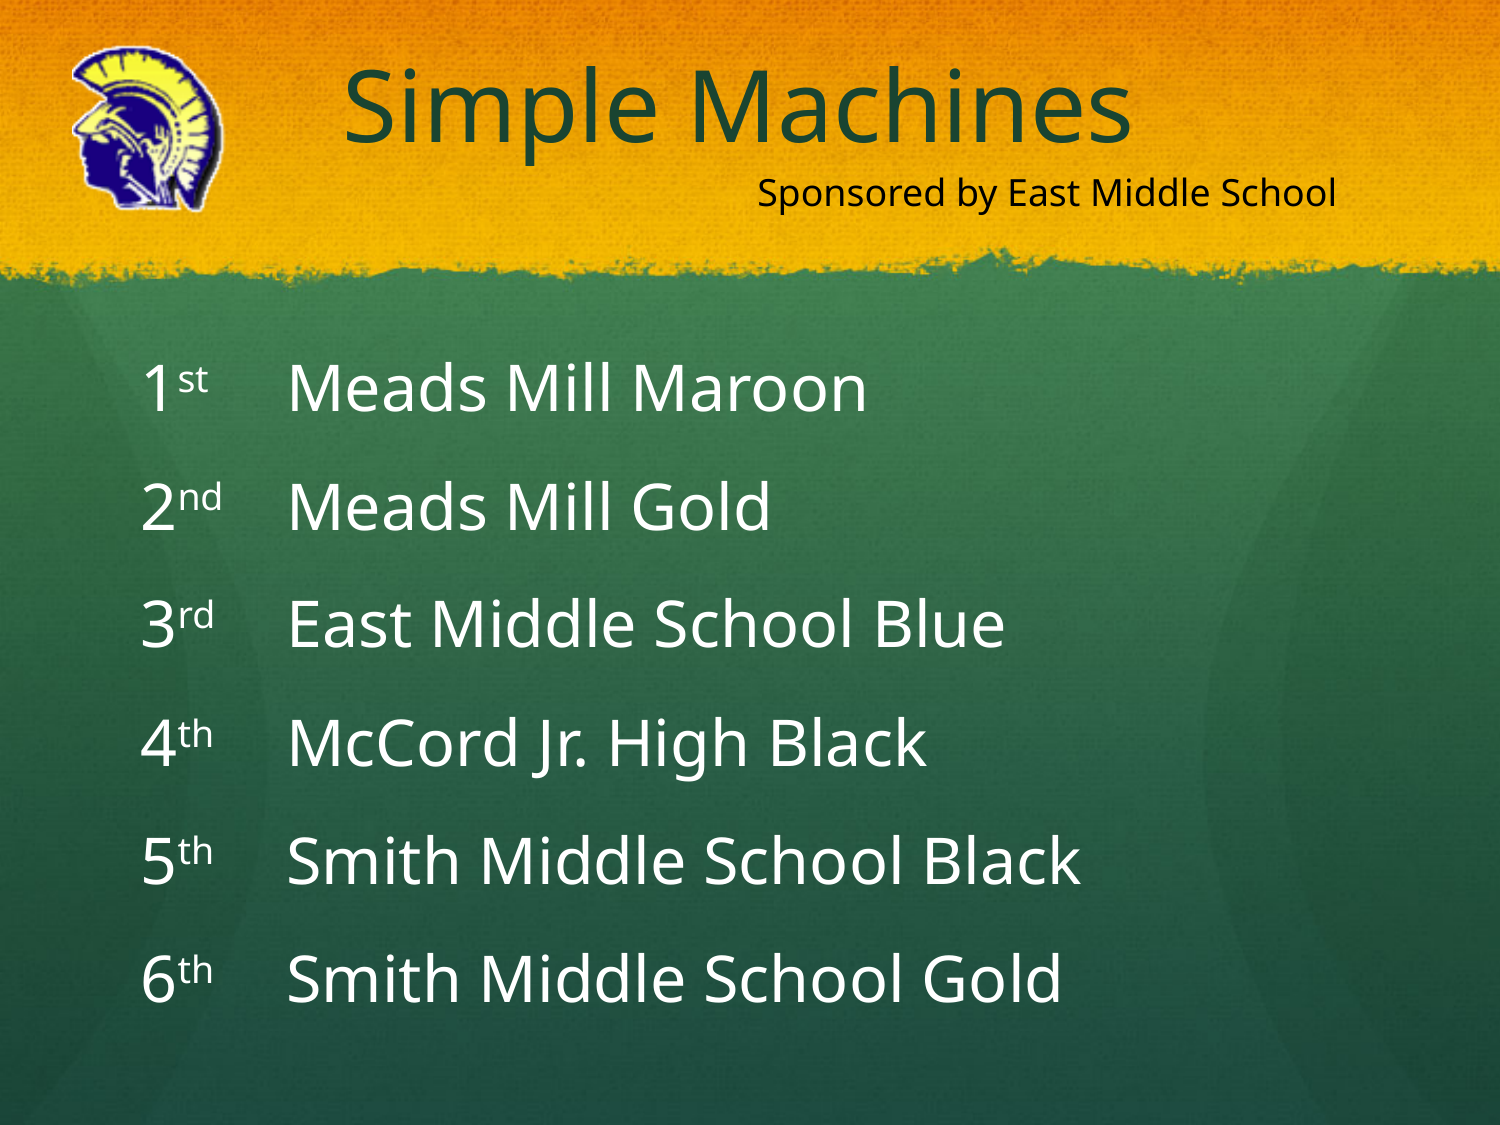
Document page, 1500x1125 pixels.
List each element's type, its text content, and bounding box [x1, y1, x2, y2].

list 1st Meads Mill Maroon 2nd Meads Mill Gold 3rd East Middle School Blue 4th McCord Jr. High Black 5th Smith Middle School Black 6th Smith Middle School Gold [125, 339, 1375, 1026]
title Simple Machines [125, 13, 1353, 193]
picture [0, 0, 1500, 1125]
text_box Sponsored by East Middle School [695, 161, 1353, 222]
